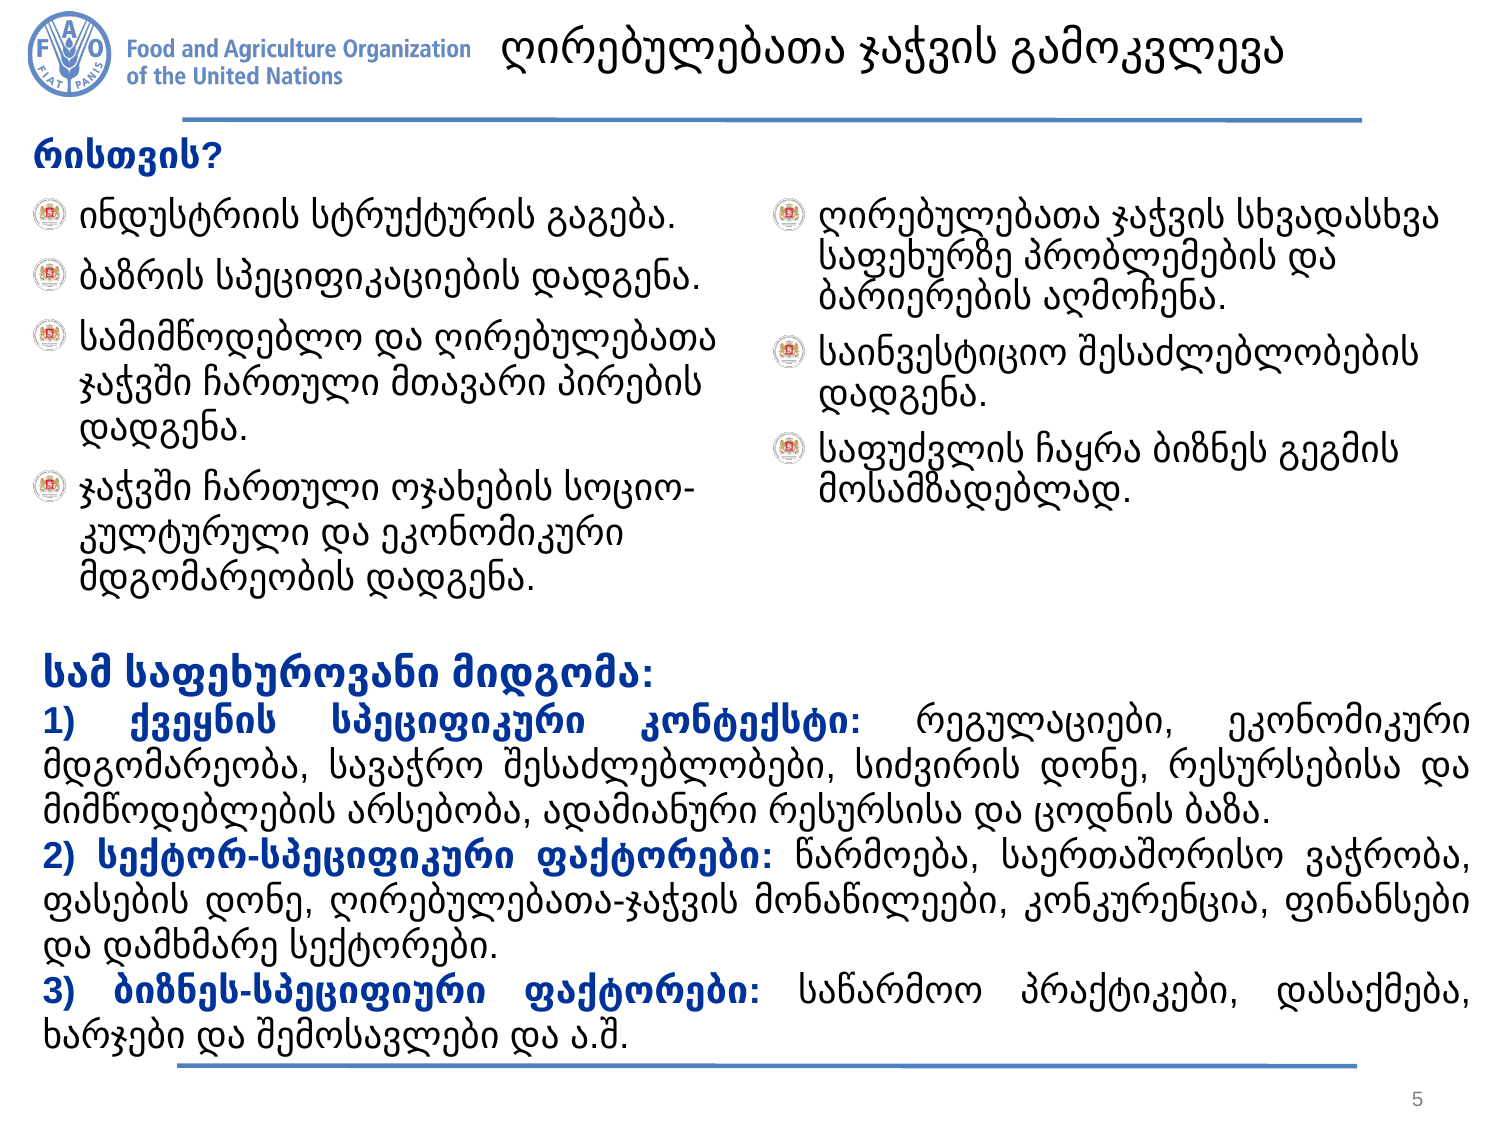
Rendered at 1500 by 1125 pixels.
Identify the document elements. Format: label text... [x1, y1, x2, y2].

picture [32, 470, 67, 502]
text_box სამ საფეხუროვანი მიდგომა: 1) ქვეყნის სპეციფიკური კონტექსტი: რეგულაციები, ეკონომიკური მდგომარეობა, სავაჭრო შესაძლებლობები, სიძვირის დონე, რესურსებისა და მიმწოდებლების არსებობა, ადამიანური რესურსისა და ცოდნის ბაზა. 2) სექტორ-სპეციფიკური ფაქტორები: წარმოება, საერთაშორისო ვაჭრობა, ფასების დონე, ღირებულებათა-ჯაჭვის მონაწილეები, კონკურენცია, ფინანსები და დამხმარე სექტორები. 3) ბიზნეს-სპეციფიური ფაქტორები: საწარმოო პრაქტიკები, დასაქმება, ხარჯები და შემოსავლები და ა.შ. [27, 638, 1487, 1063]
picture [32, 258, 67, 291]
title ღირებულებათა ჯაჭვის გამოკვლევა [485, 0, 1477, 97]
picture [772, 335, 806, 368]
picture [32, 319, 67, 351]
picture [772, 198, 806, 231]
slide_number 5 [1286, 1068, 1439, 1125]
text_box ღირებულებათა ჯაჭვის სხვადასხვა საფეხურზე პრობლემების და ბარიერების აღმოჩენა. საინვესტიციო შესაძლებლობების დადგენა. საფუძვლის ჩაყრა ბიზნეს გეგმის მოსამზადებლად. [757, 123, 1476, 638]
picture [772, 432, 806, 464]
picture [32, 198, 67, 230]
text_box რისთვის? ინდუსტრიის სტრუქტურის გაგება. ბაზრის სპეციფიკაციების დადგენა. სამიმწოდებლო და ღირებულებათა ჯაჭვში ჩართული მთავარი პირების დადგენა. ჯაჭვში ჩართული ოჯახების სოციო-კულტურული და ეკონომიკური მდგომარეობის დადგენა. [17, 123, 736, 1022]
picture [27, 11, 470, 97]
